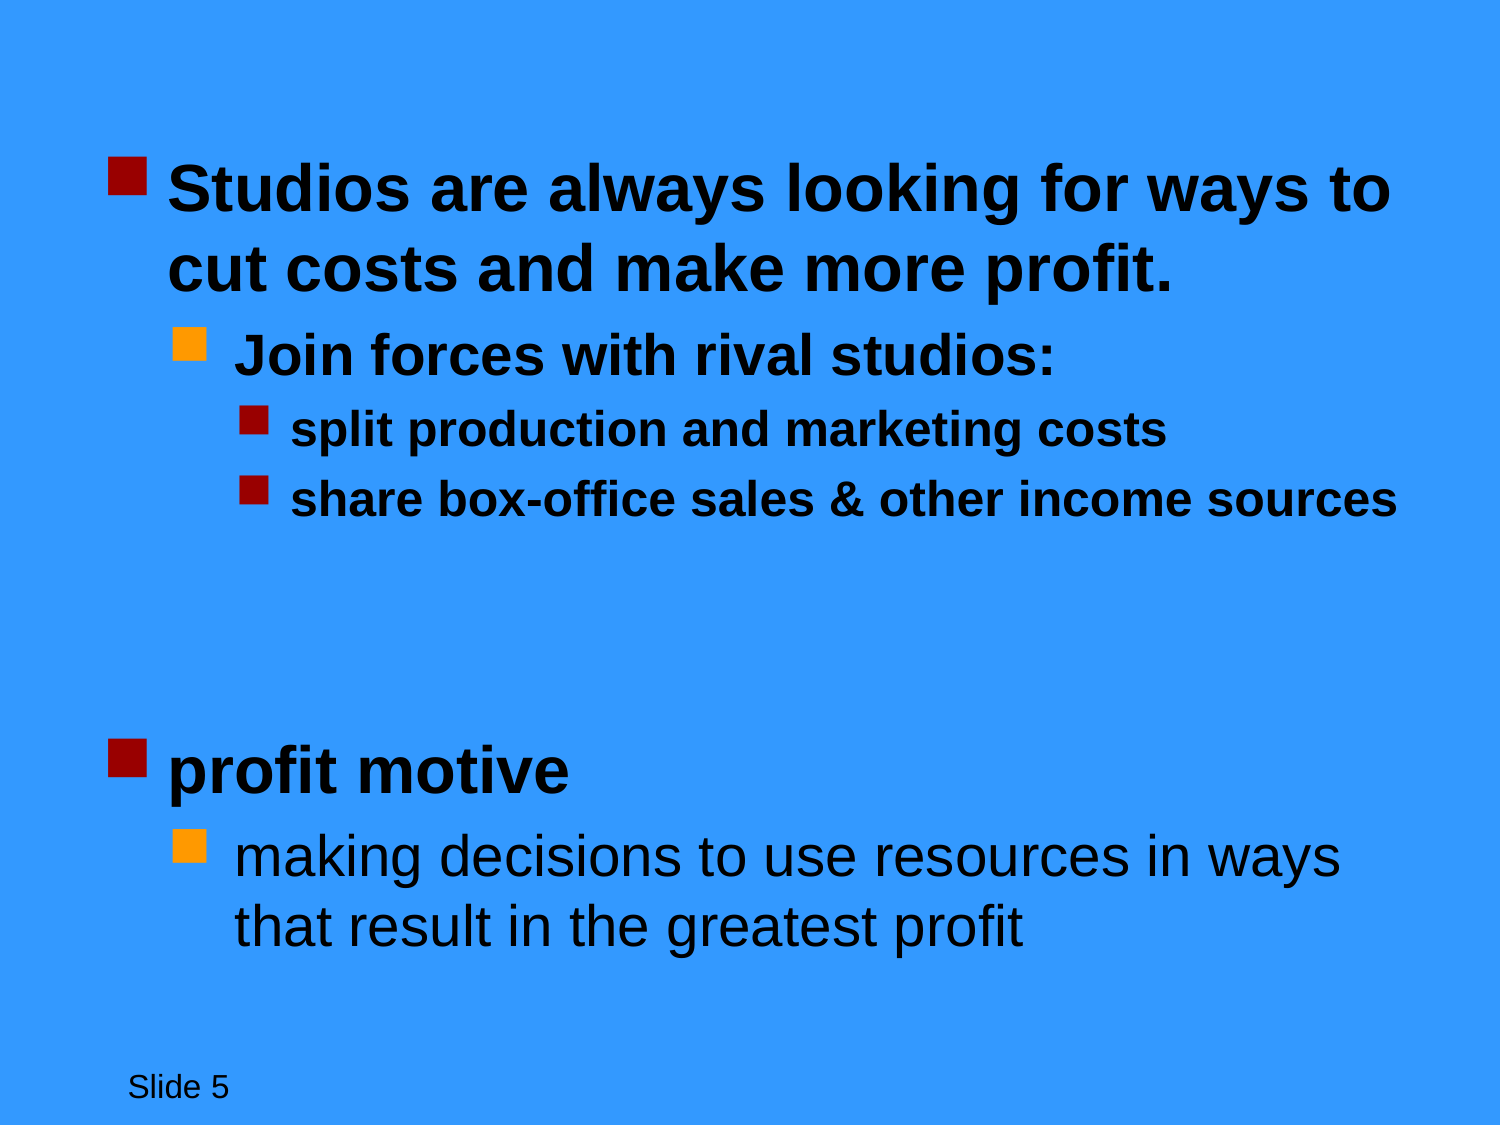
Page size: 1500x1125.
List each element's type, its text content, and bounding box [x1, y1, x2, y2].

slide_number Slide 5 [112, 1038, 425, 1113]
list Studios are always looking for ways to cut costs and make more profit. Join forces with rival studios: split production and marketing costs share box-office sales & other income sources profit motive making decisions to use resources in ways that result in the greatest profit [87, 137, 1438, 1038]
